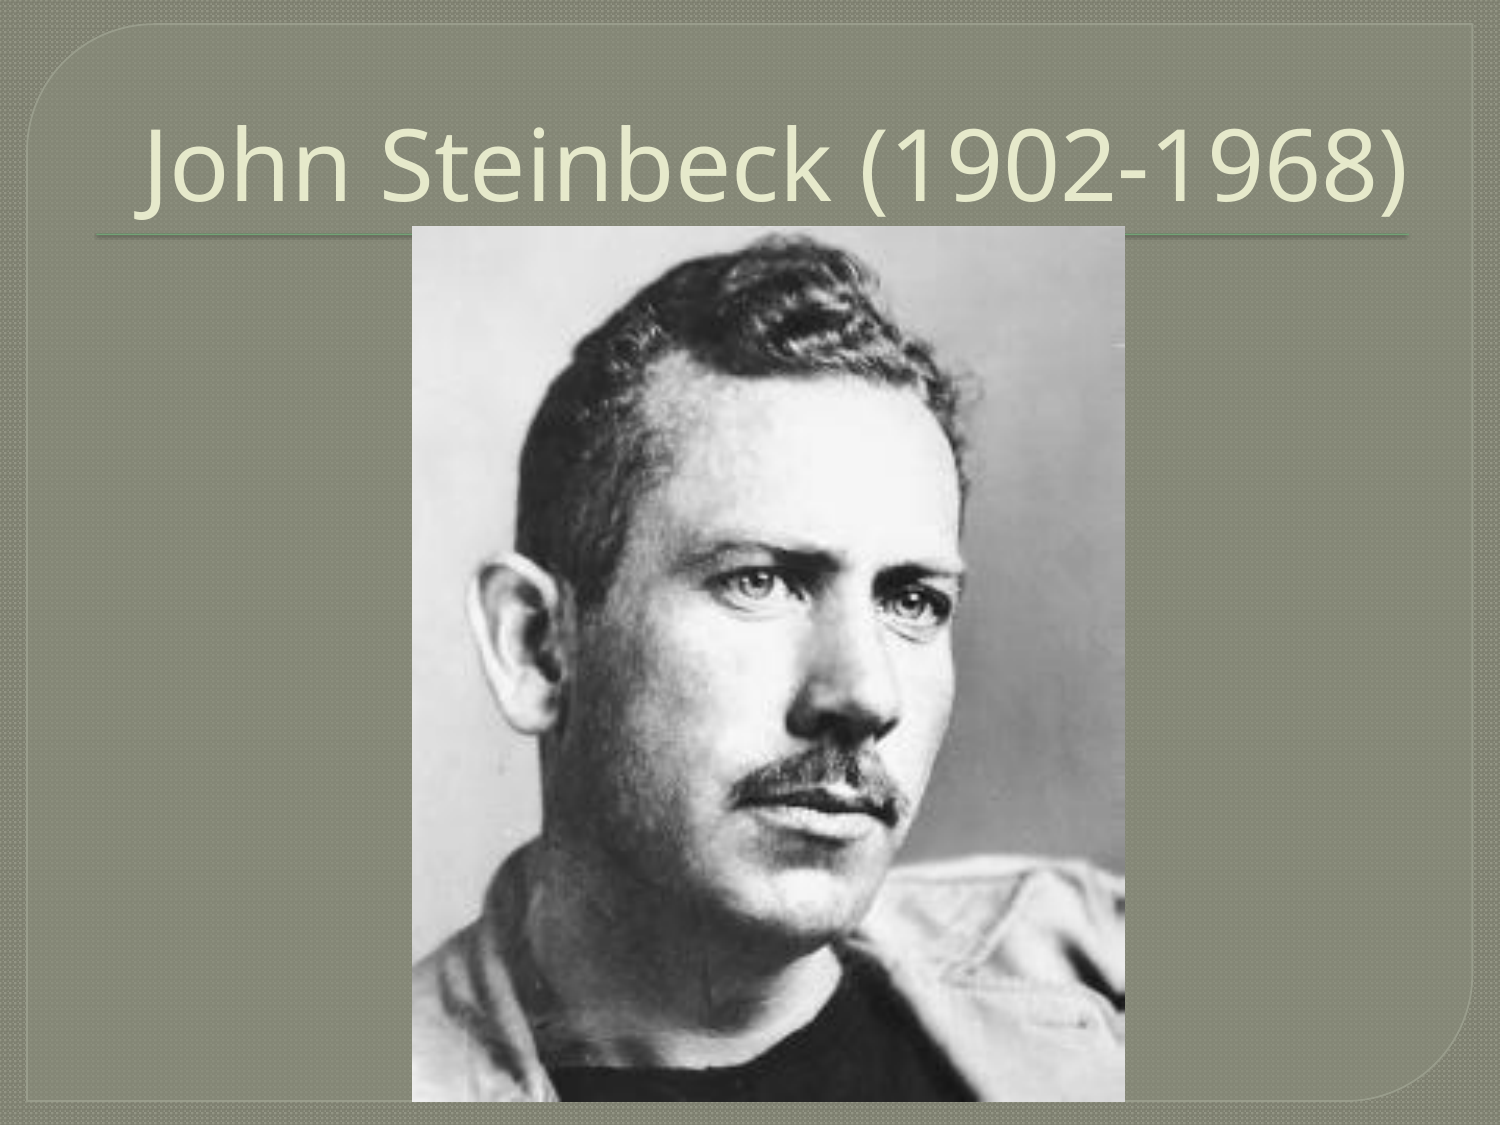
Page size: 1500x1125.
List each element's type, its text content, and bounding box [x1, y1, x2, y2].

title John Steinbeck (1902-1968) [75, 41, 1425, 230]
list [412, 226, 1126, 1103]
